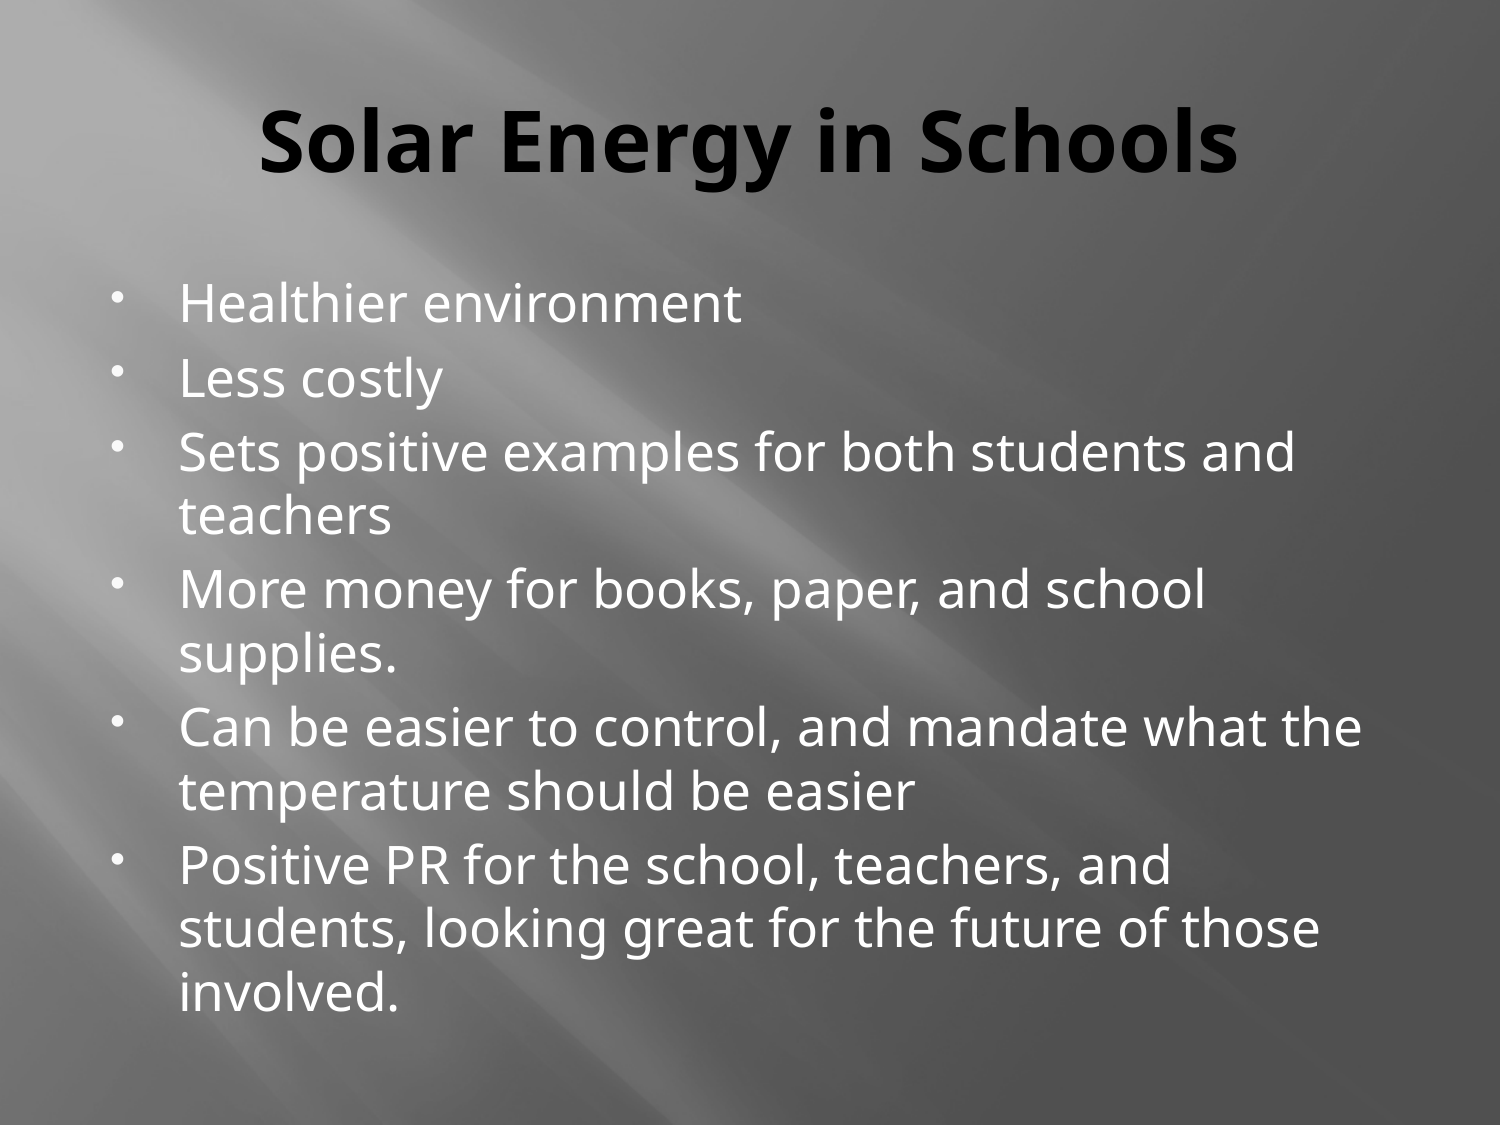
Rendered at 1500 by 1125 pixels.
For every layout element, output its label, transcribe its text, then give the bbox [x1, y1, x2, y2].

title Solar Energy in Schools [75, 45, 1425, 233]
list Healthier environment Less costly Sets positive examples for both students and teachers More money for books, paper, and school supplies. Can be easier to control, and mandate what the temperature should be easier Positive PR for the school, teachers, and students, looking great for the future of those involved. [75, 262, 1425, 1035]
